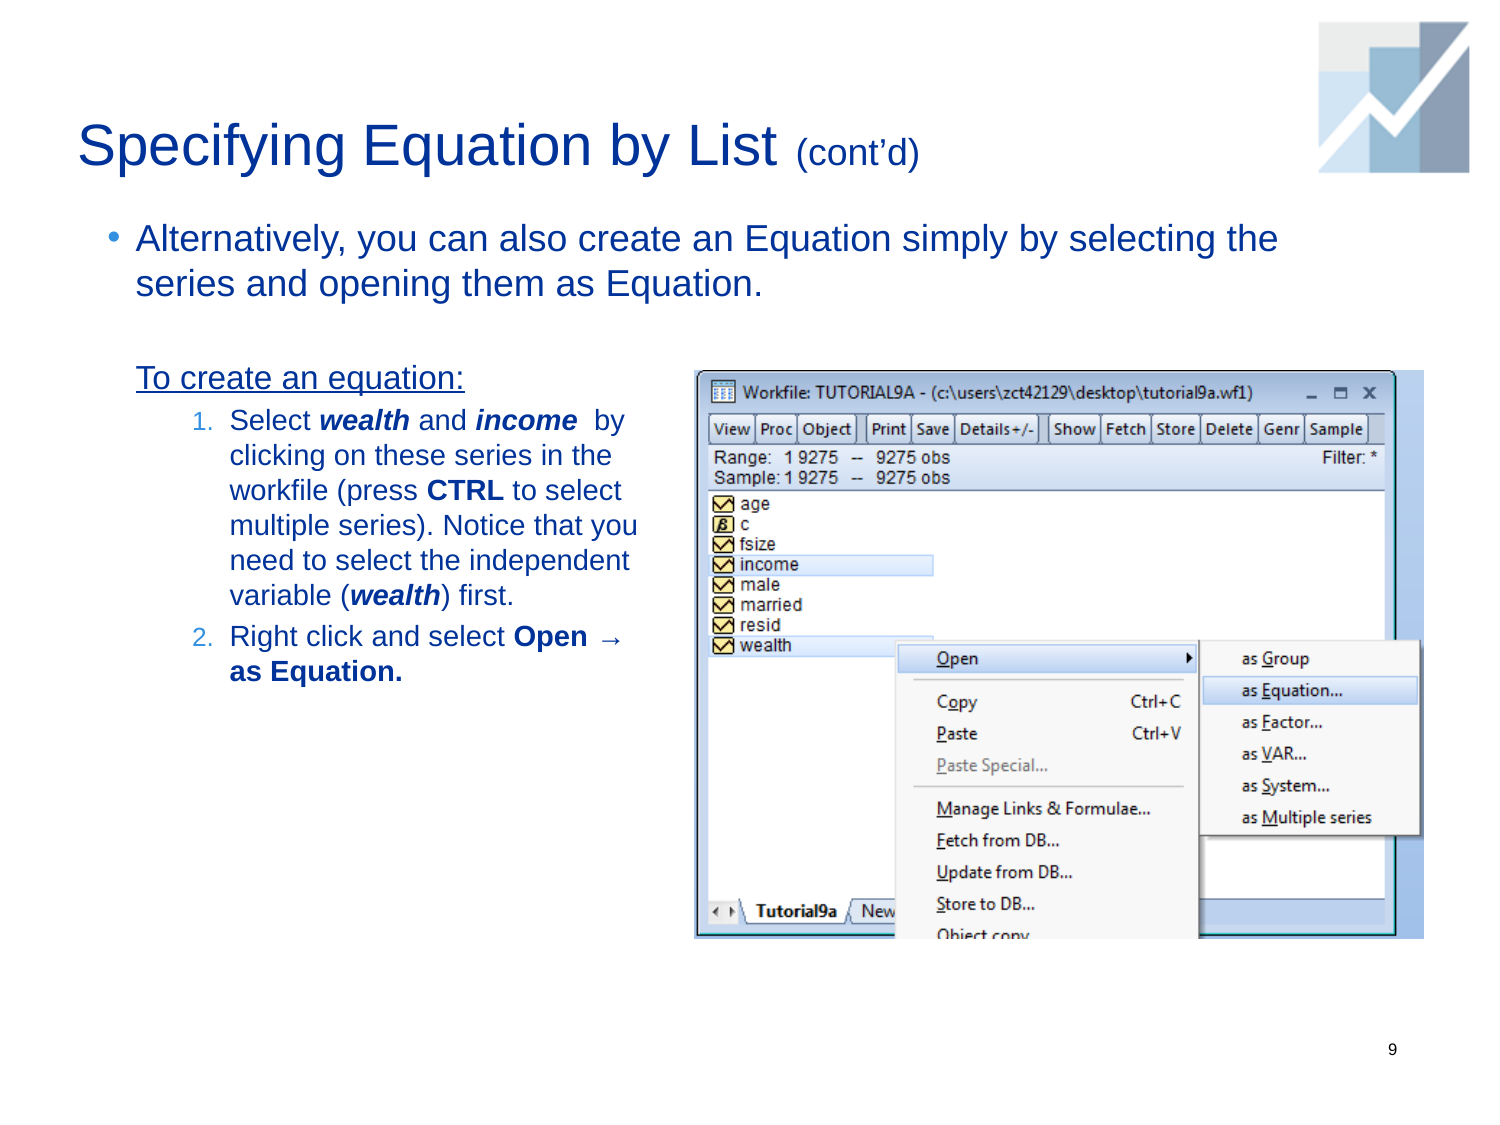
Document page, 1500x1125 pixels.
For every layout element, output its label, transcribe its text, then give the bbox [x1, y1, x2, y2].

picture [694, 370, 1424, 940]
title Specifying Equation by List (cont’d) [62, 0, 1297, 185]
list Alternatively, you can also create an Equation simply by selecting the series and opening them as Equation. [92, 206, 1400, 325]
picture [1300, 11, 1479, 181]
slide_number 9 [1262, 1015, 1413, 1067]
text_box To create an equation: Select wealth and income by clicking on these series in the workfile (press CTRL to select multiple series). Notice that you need to select the independent variable (wealth) first. Right click and select Open → as Equation. [120, 348, 669, 838]
